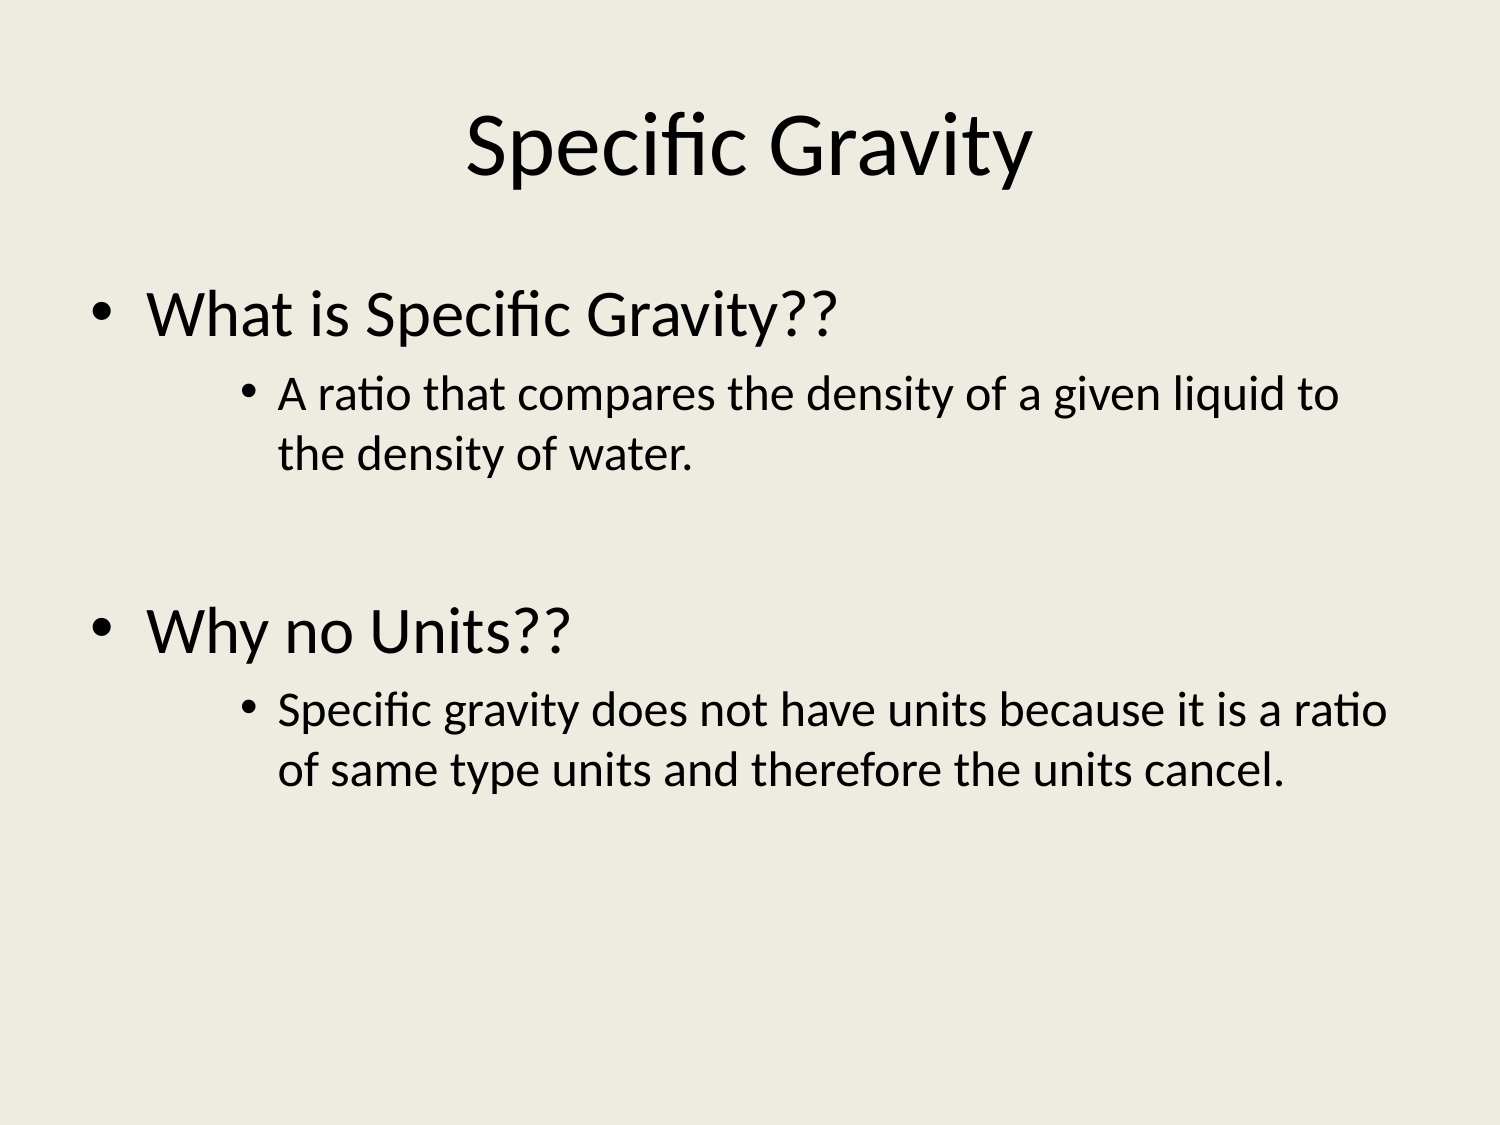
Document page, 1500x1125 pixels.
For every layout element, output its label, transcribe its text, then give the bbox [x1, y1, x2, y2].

title Specific Gravity [75, 45, 1425, 233]
list What is Specific Gravity?? A ratio that compares the density of a given liquid to the density of water. Why no Units?? Specific gravity does not have units because it is a ratio of same type units and therefore the units cancel. [75, 262, 1425, 1005]
